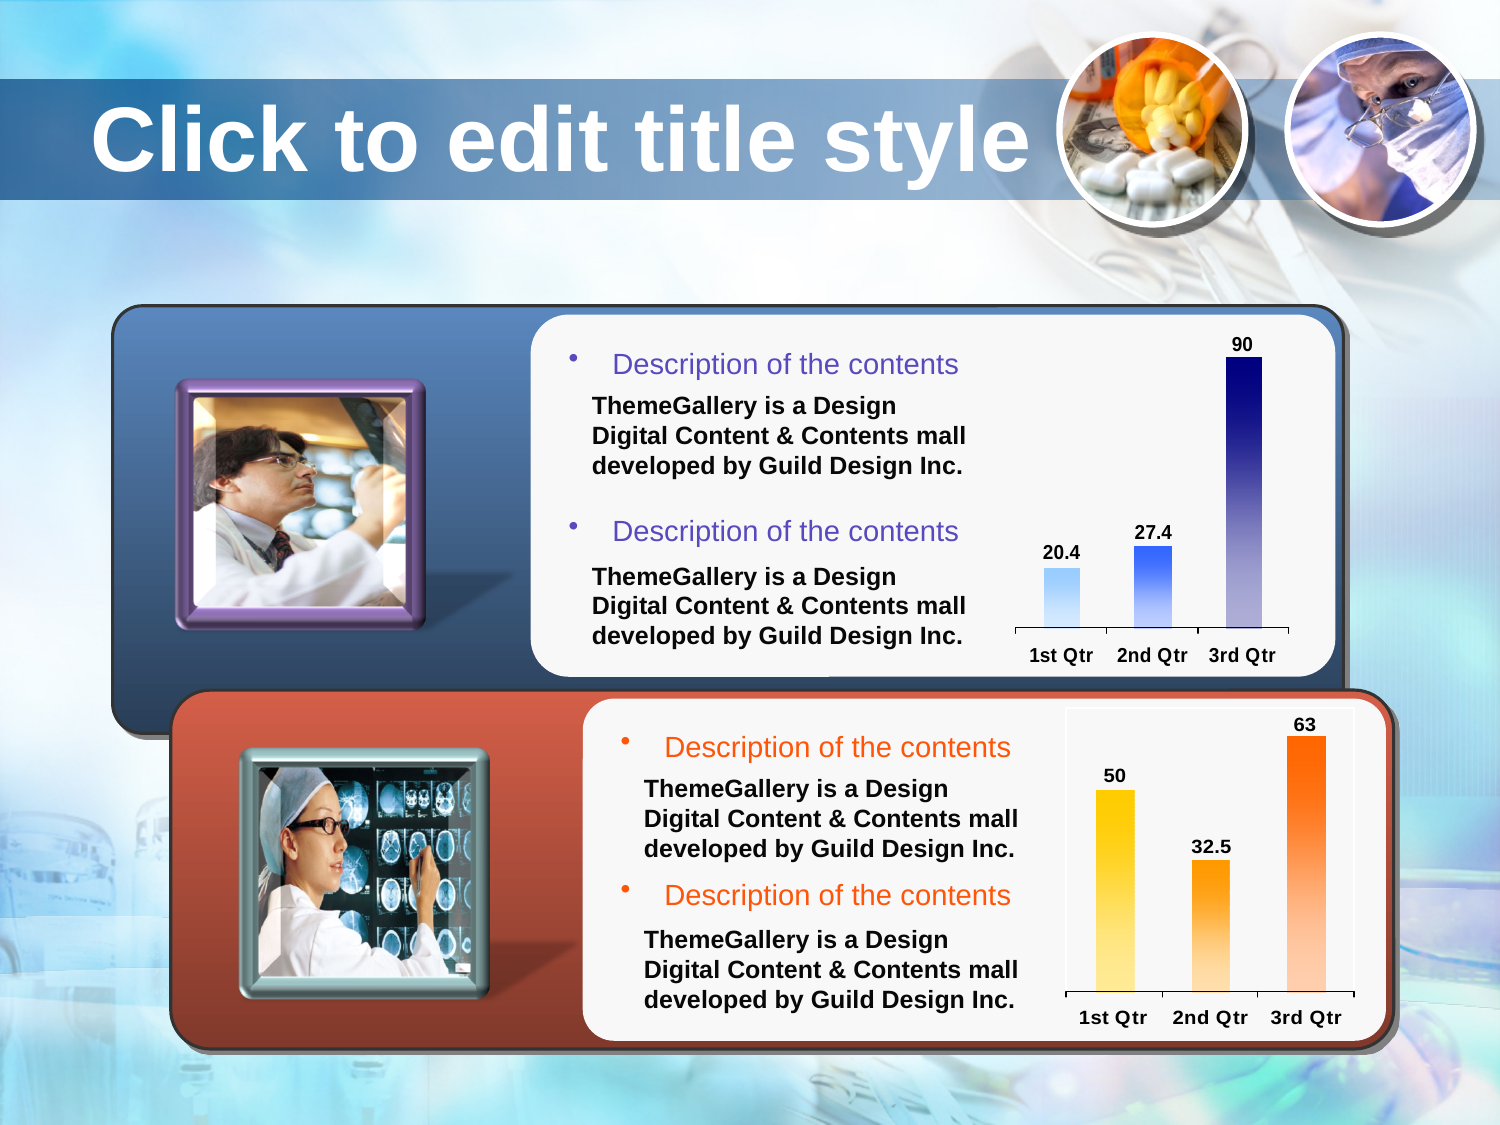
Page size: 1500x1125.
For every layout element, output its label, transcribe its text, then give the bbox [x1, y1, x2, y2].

text_box ThemeGallery is a Design Digital Content & Contents mall developed by Guild Design Inc. [629, 765, 1036, 871]
text_box [170, 690, 1039, 1049]
text_box [530, 314, 990, 677]
text_box ThemeGallery is a Design Digital Content & Contents mall developed by Guild Design Inc. [577, 382, 984, 487]
text_box [112, 305, 994, 734]
text_box ThemeGallery is a Design Digital Content & Contents mall developed by Guild Design Inc. [629, 916, 1036, 1021]
text_box Description of the contents [605, 730, 1036, 770]
text_box ThemeGallery is a Design Digital Content & Contents mall developed by Guild Design Inc. [577, 552, 984, 658]
text_box Description of the contents [553, 347, 984, 387]
picture [0, 0, 1500, 1125]
title Click to edit title style [74, 40, 1051, 229]
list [995, 306, 1356, 695]
text_box Description of the contents [553, 514, 984, 554]
text_box Description of the contents [605, 878, 1036, 918]
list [1044, 688, 1425, 1055]
text_box [582, 698, 1039, 1041]
